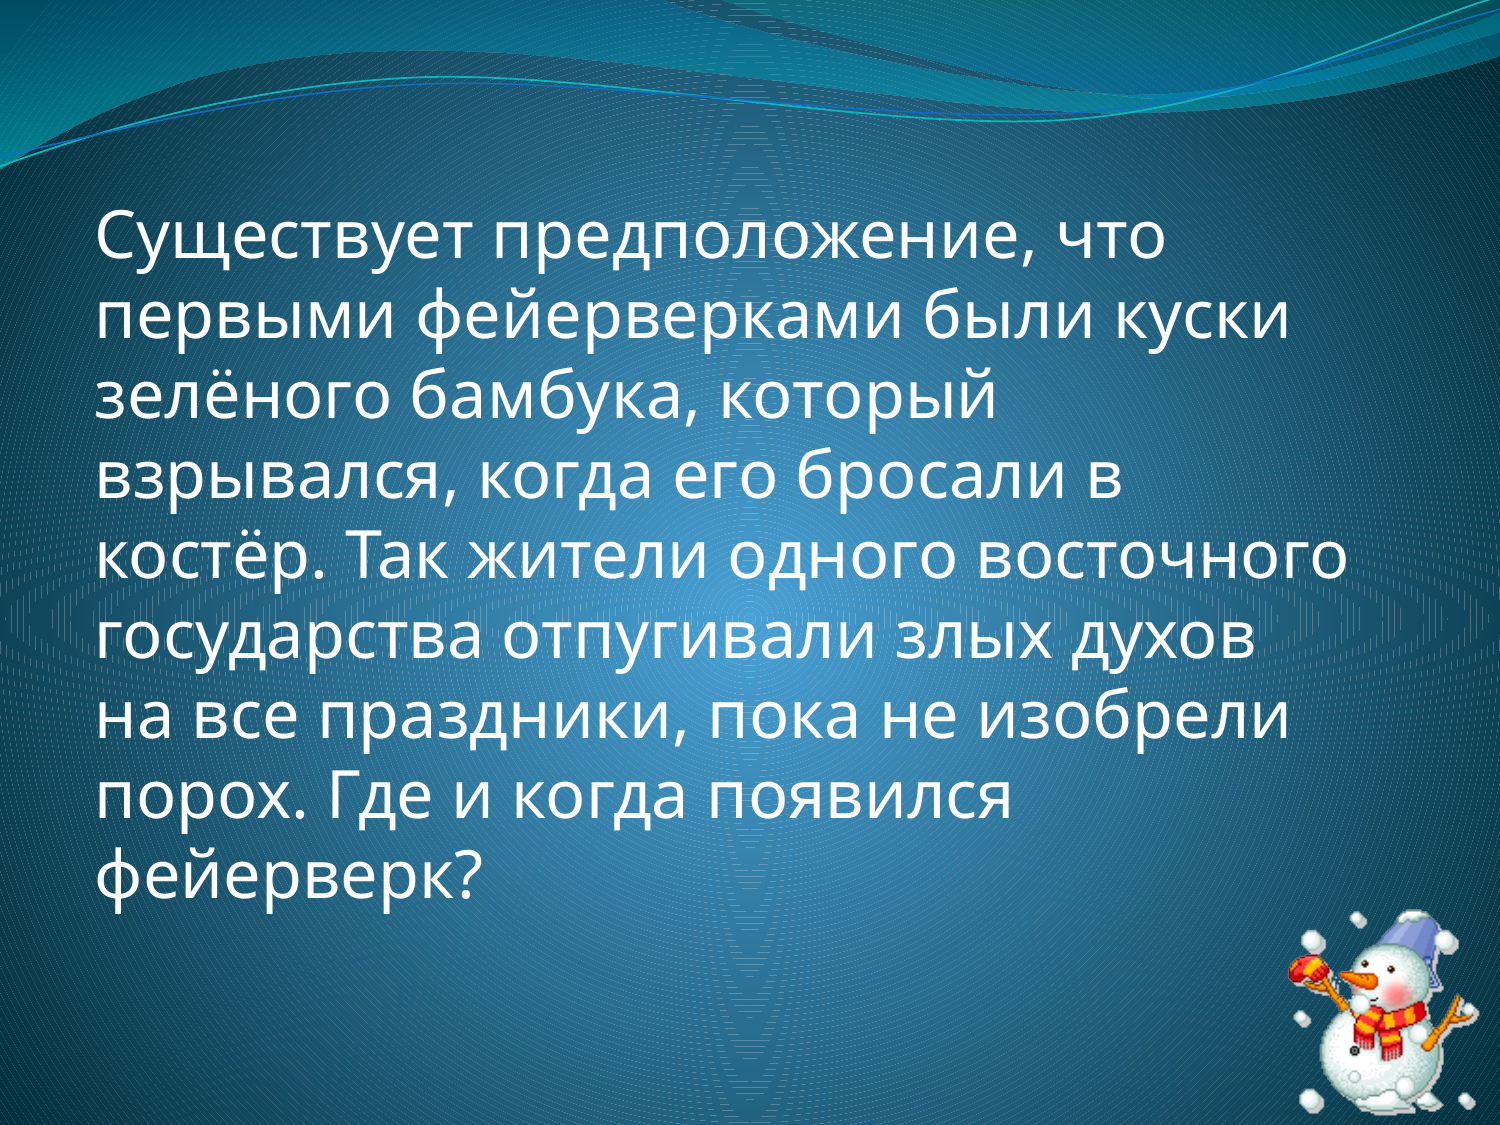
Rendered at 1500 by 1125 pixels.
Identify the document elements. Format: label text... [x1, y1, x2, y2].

picture [1257, 882, 1500, 1125]
list Существует предположение, что первыми фейерверками были куски зелёного бамбука, который взрывался, когда его бросали в костёр. Так жители одного восточного государства отпугивали злых духов на все праздники, пока не изобрели порох. Где и когда появился фейерверк? [86, 184, 1362, 1059]
